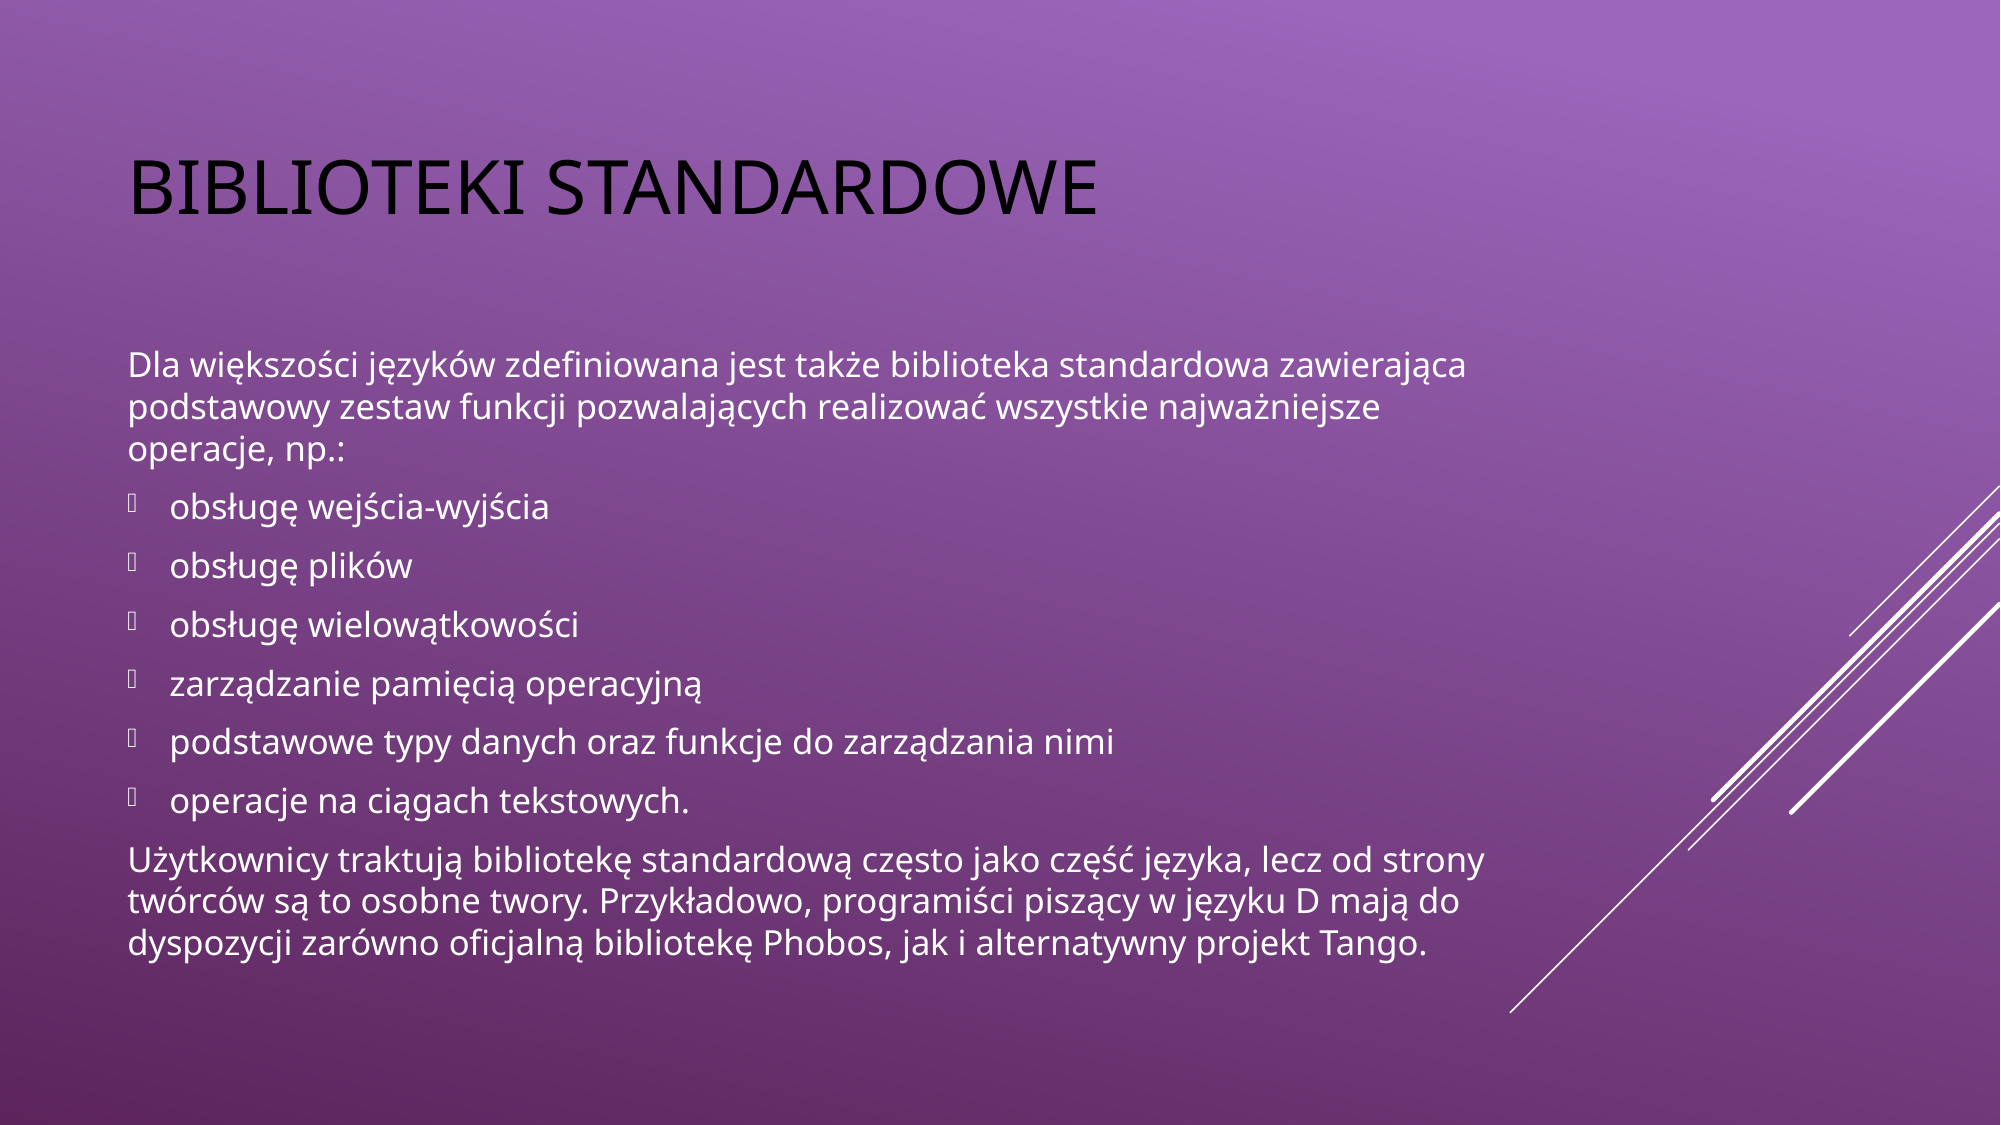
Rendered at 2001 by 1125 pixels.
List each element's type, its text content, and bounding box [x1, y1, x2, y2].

title Biblioteki standardowe [112, 61, 1513, 309]
list Dla większości języków zdefiniowana jest także biblioteka standardowa zawierająca podstawowy zestaw funkcji pozwalających realizować wszystkie najważniejsze operacje, np.: obsługę wejścia-wyjścia obsługę plików obsługę wielowątkowości zarządzanie pamięcią operacyjną podstawowe typy danych oraz funkcje do zarządzania nimi operacje na ciągach tekstowych. Użytkownicy traktują bibliotekę standardową często jako część języka, lecz od strony twórców są to osobne twory. Przykładowo, programiści piszący w języku D mają do dyspozycji zarówno oficjalną bibliotekę Phobos, jak i alternatywny projekt Tango. [112, 320, 1513, 986]
